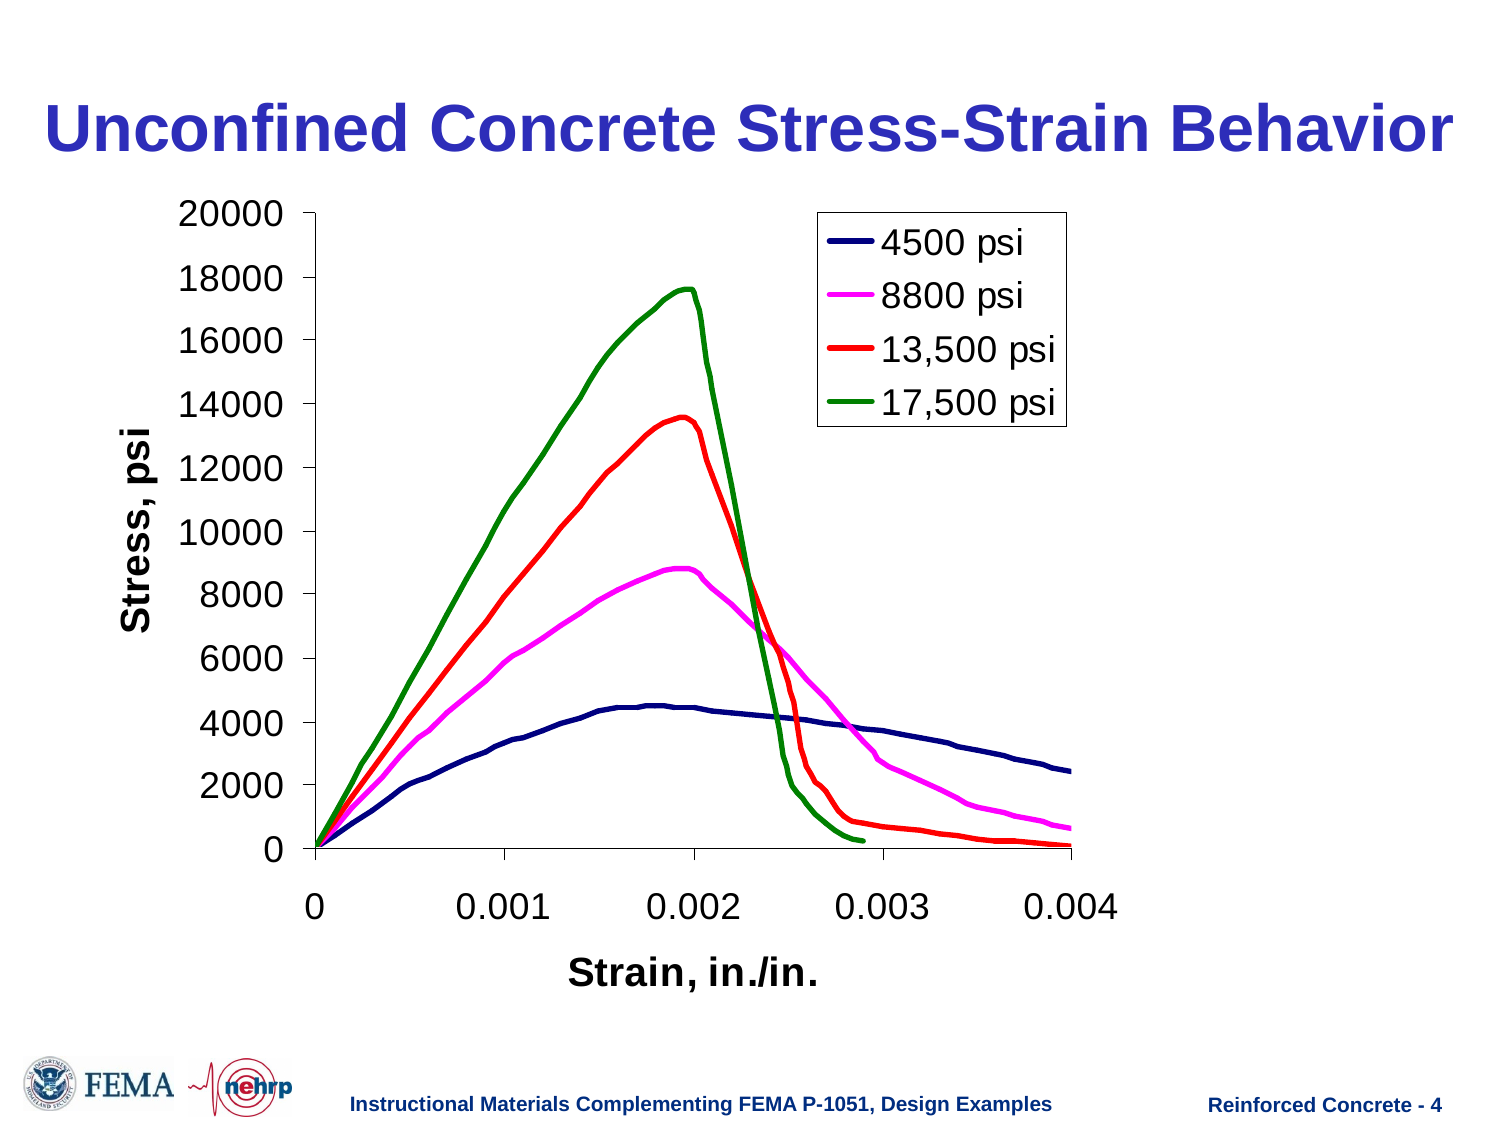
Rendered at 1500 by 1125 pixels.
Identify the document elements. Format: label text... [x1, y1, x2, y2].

title Unconfined Concrete Stress-Strain Behavior [0, 44, 1500, 205]
picture [188, 1058, 292, 1117]
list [83, 153, 1409, 1030]
footer Instructional Materials Complementing FEMA P-1051, Design Examples [334, 1087, 1104, 1124]
picture [23, 1056, 174, 1111]
